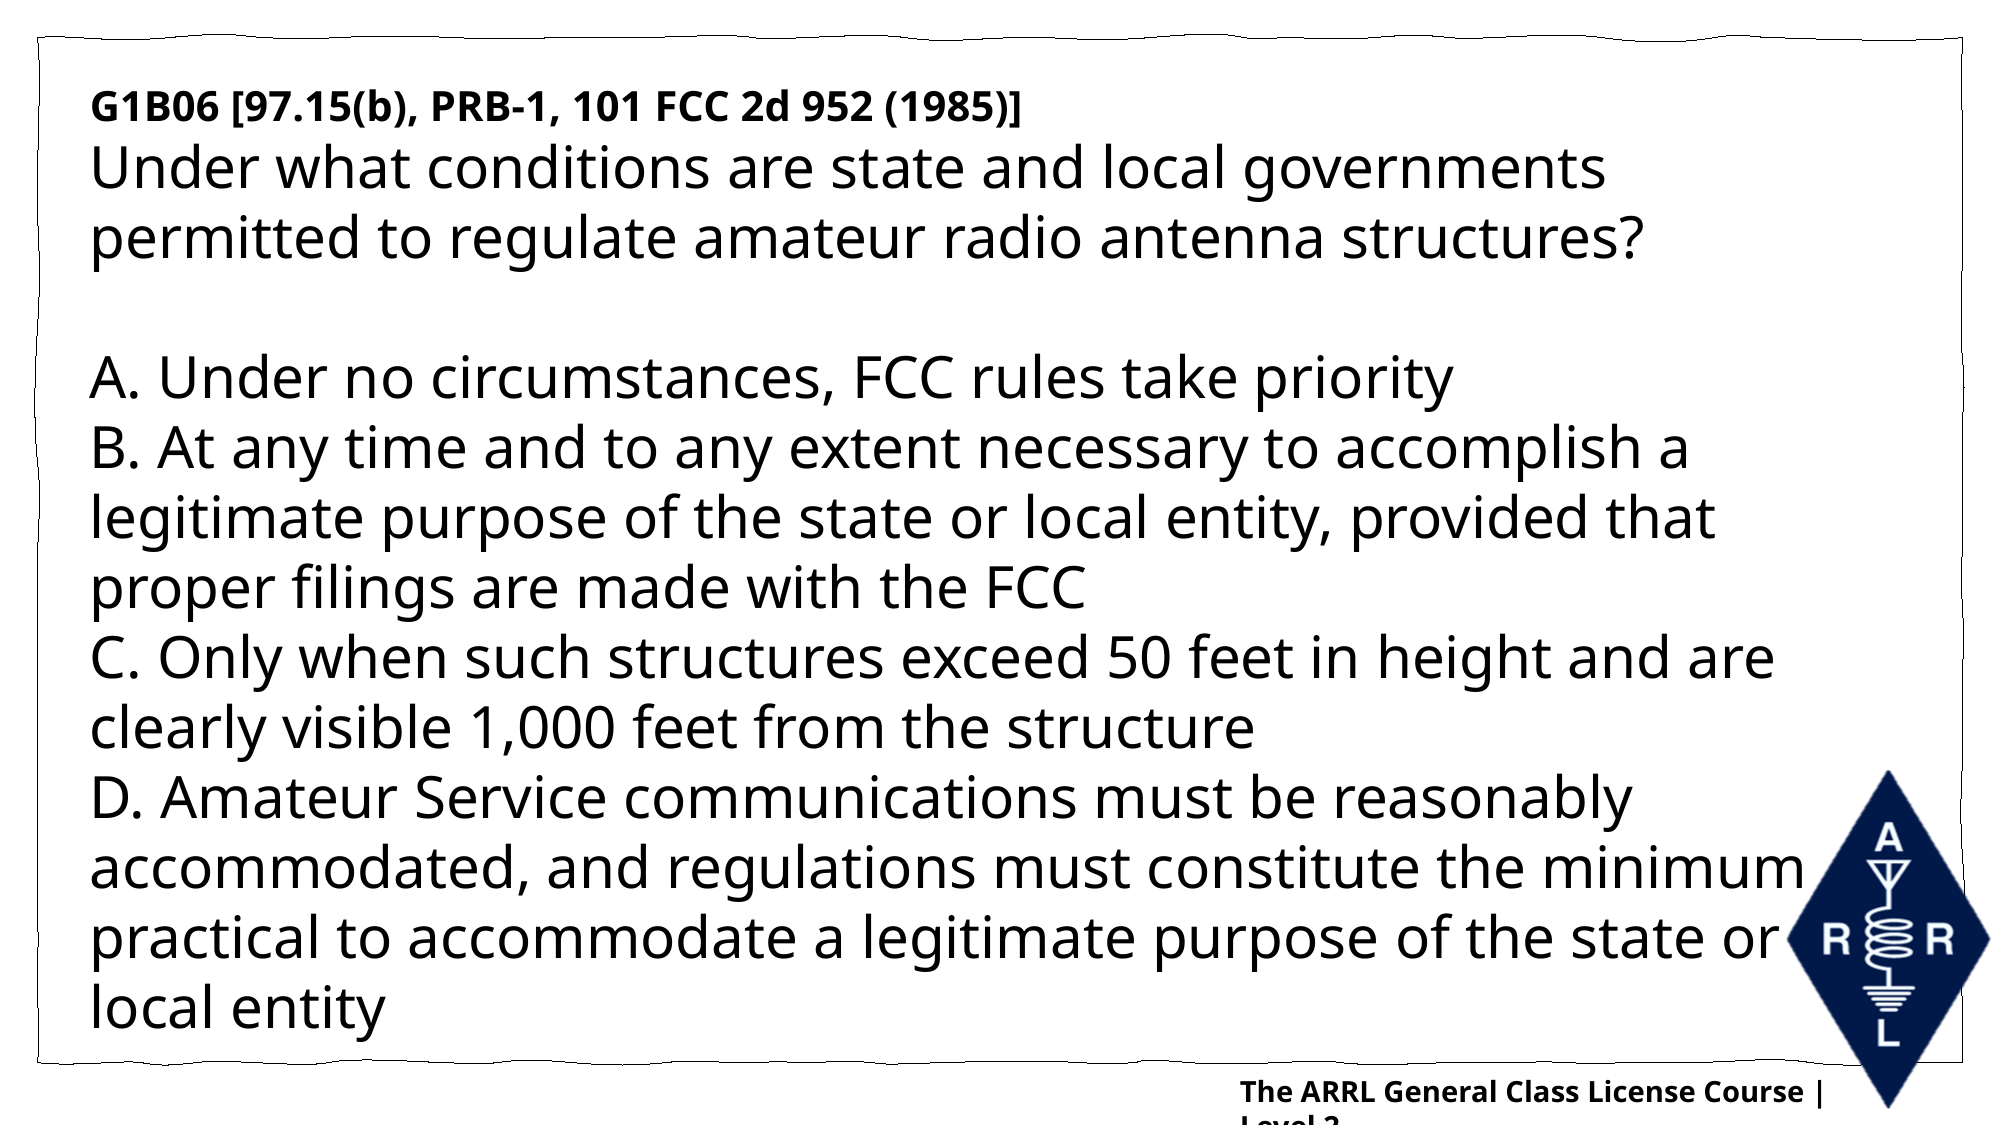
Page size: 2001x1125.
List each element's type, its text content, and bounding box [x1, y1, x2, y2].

picture [1773, 752, 1999, 1125]
text_box G1B06 [97.15(b), PRB-1, 101 FCC 2d 952 (1985)] Under what conditions are state and local governments permitted to regulate amateur radio antenna structures? A. Under no circumstances, FCC rules take priority B. At any time and to any extent necessary to accomplish a legitimate purpose of the state or local entity, provided that proper filings are made with the FCC C. Only when such structures exceed 50 feet in height and are clearly visible 1,000 feet from the structure D. Amateur Service communications must be reasonably accommodated, and regulations must constitute the minimum practical to accommodate a legitimate purpose of the state or local entity [75, 72, 1850, 1048]
